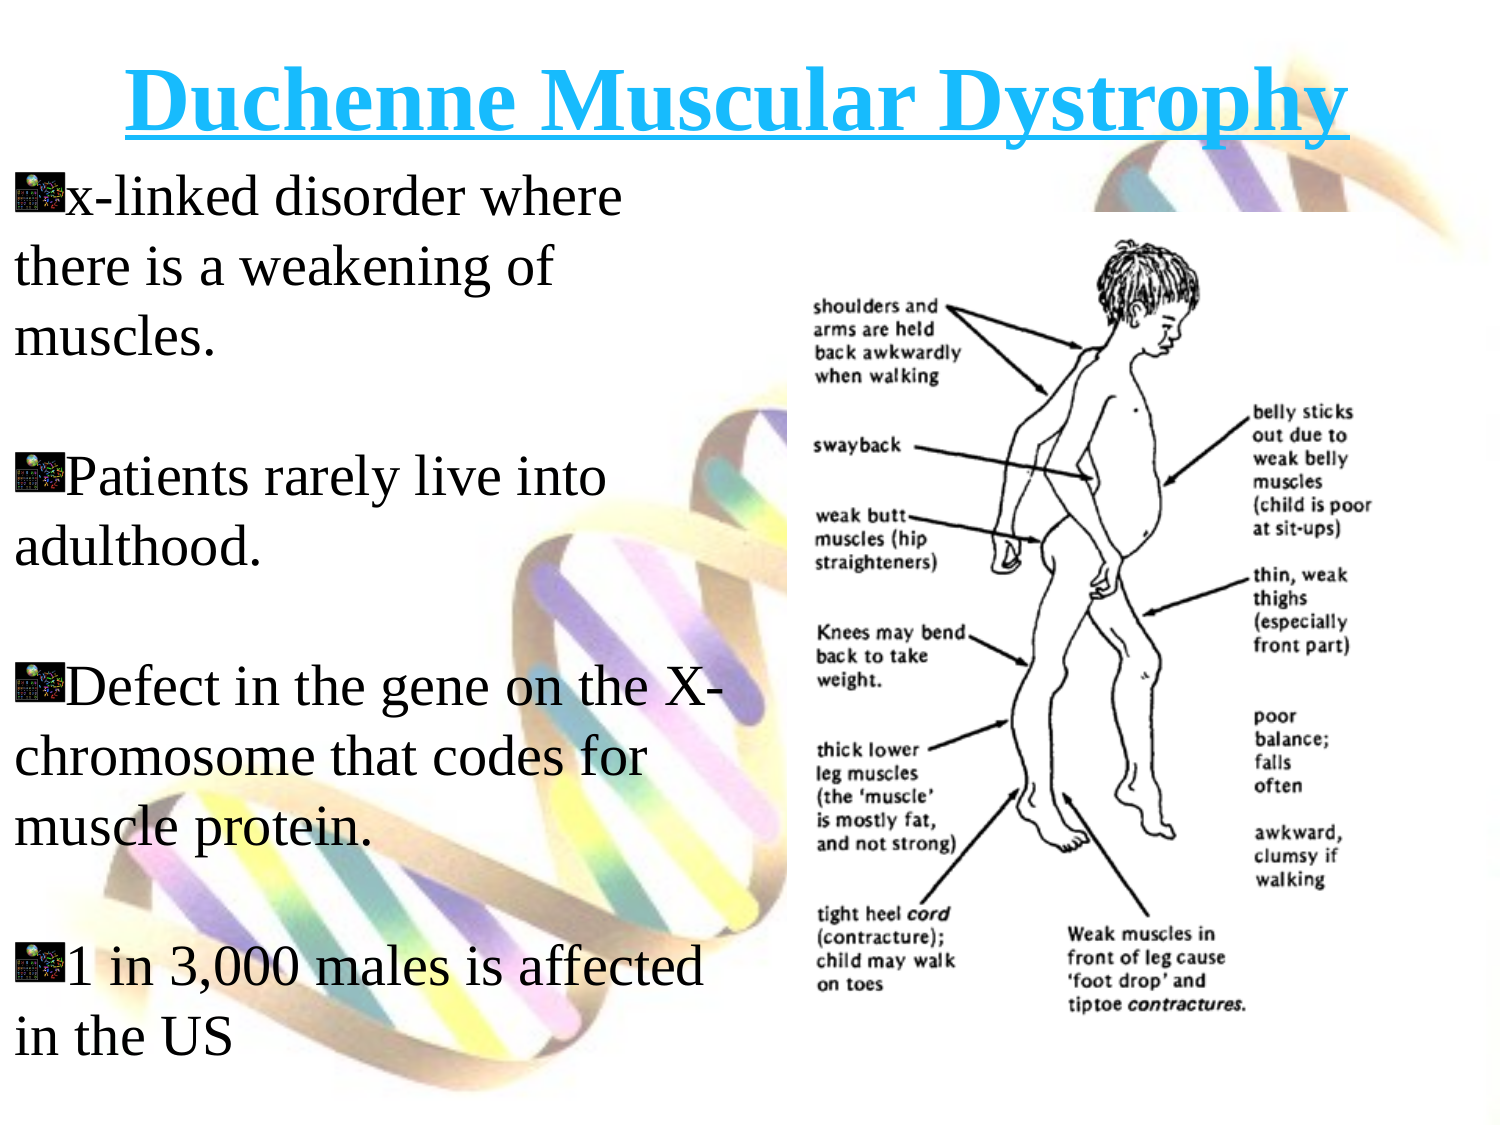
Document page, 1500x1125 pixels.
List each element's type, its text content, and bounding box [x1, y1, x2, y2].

picture [14, 171, 66, 213]
picture [14, 451, 66, 493]
title Duchenne Muscular Dystrophy [62, 0, 1413, 188]
picture [787, 212, 1396, 1038]
picture [14, 661, 66, 703]
picture [14, 941, 66, 983]
text_box x-linked disorder where there is a weakening of muscles. Patients rarely live into adulthood. Defect in the gene on the X-chromosome that codes for muscle protein. 1 in 3,000 males is affected in the US [0, 149, 763, 1075]
